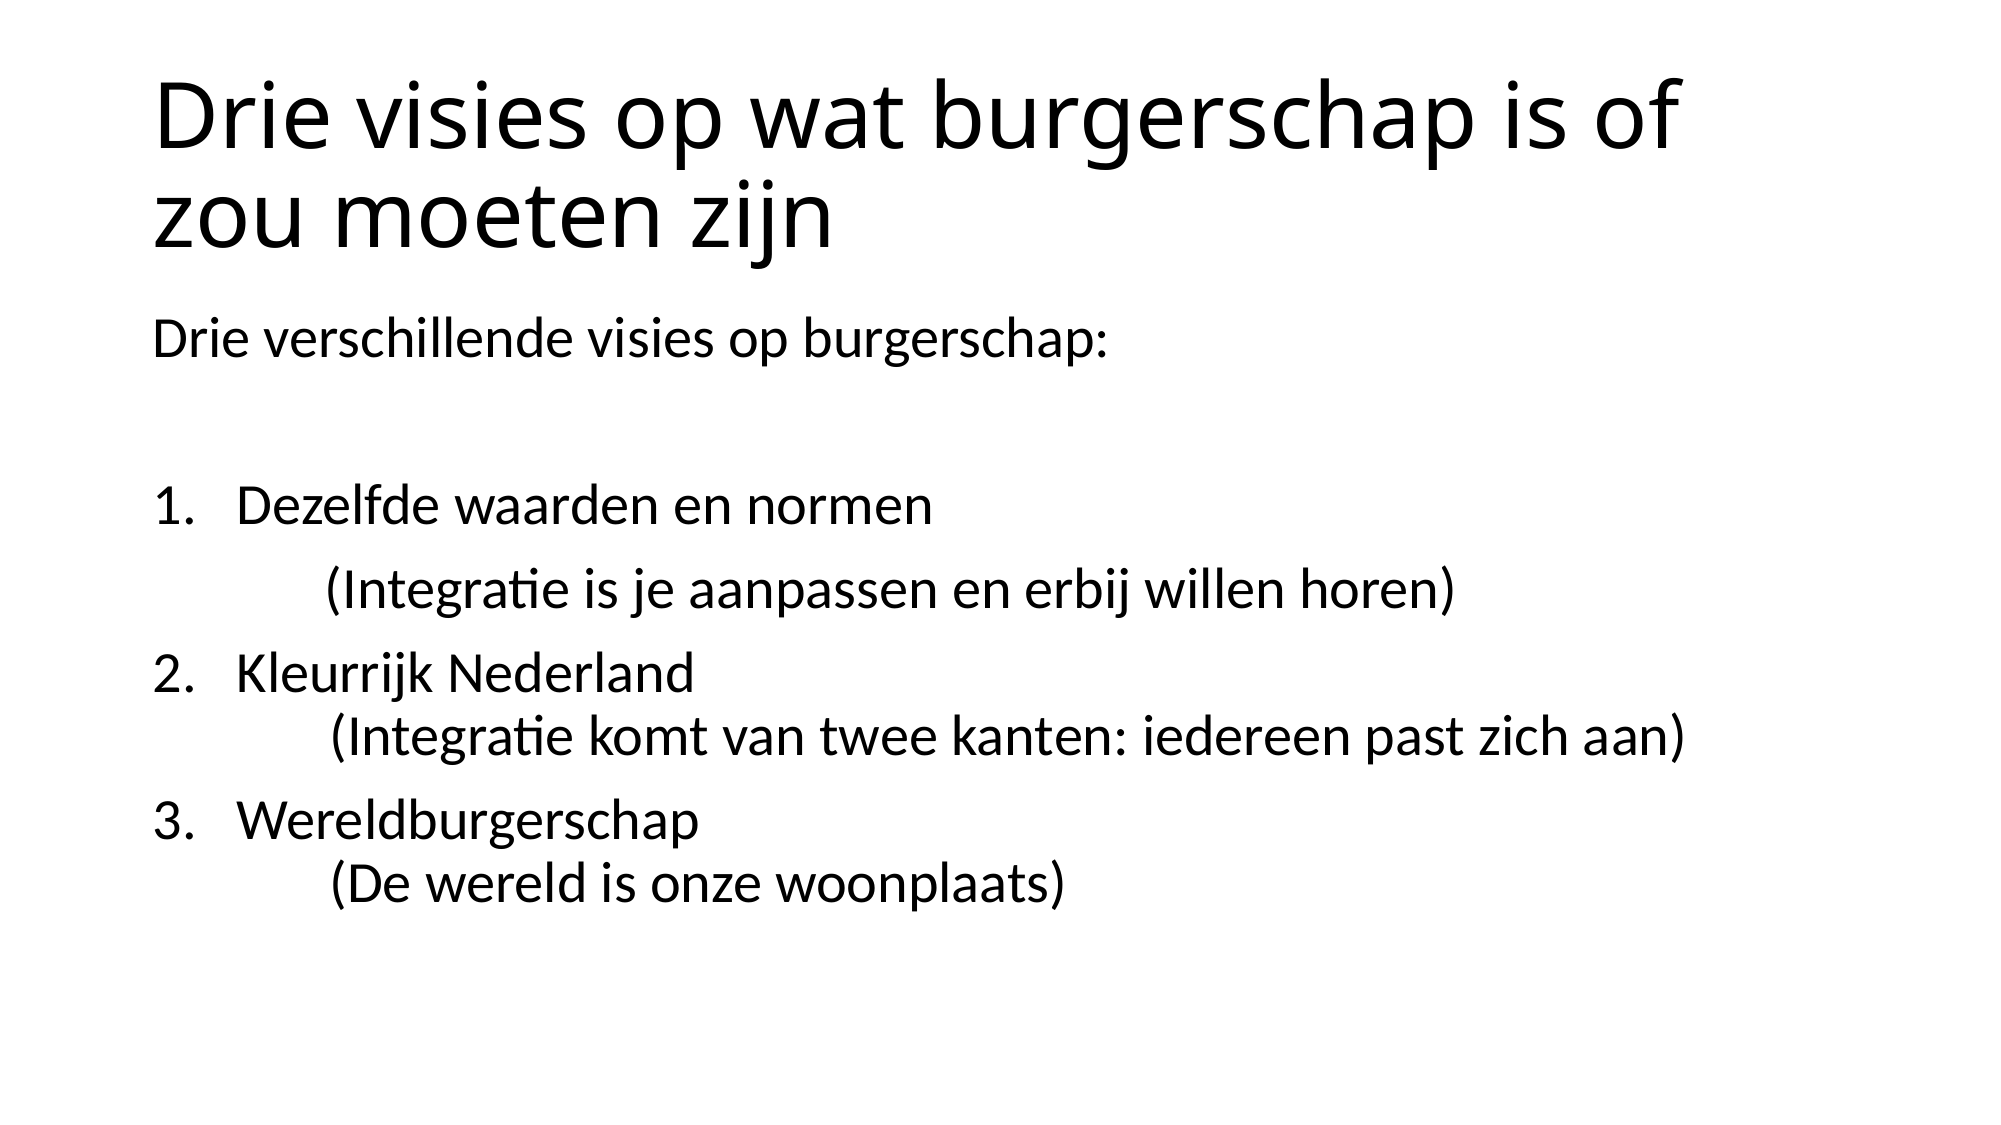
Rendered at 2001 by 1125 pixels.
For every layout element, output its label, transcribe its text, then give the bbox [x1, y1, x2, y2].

title Drie visies op wat burgerschap is of zou moeten zijn [137, 59, 1863, 278]
list Drie verschillende visies op burgerschap: Dezelfde waarden en normen (Integratie is je aanpassen en erbij willen horen) Kleurrijk Nederland (Integratie komt van twee kanten: iedereen past zich aan) Wereldburgerschap (De wereld is onze woonplaats) [137, 299, 1863, 1014]
